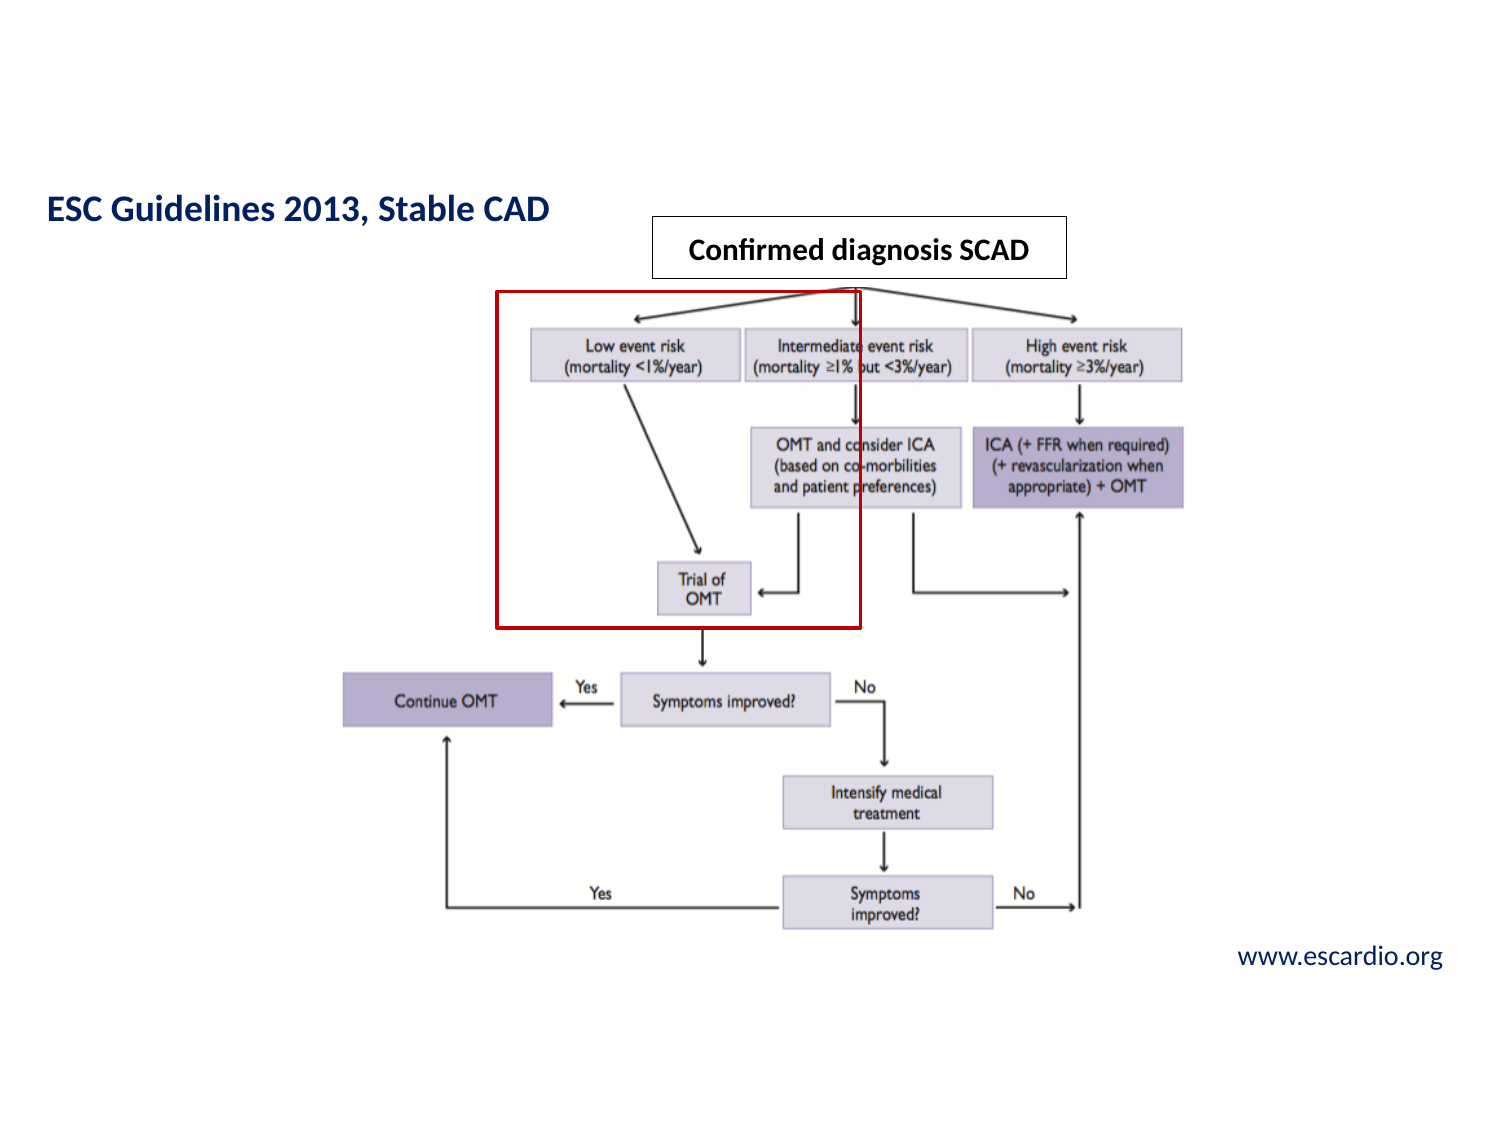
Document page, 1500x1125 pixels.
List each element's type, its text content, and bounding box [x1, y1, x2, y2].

title Confirmed diagnosis SCAD [652, 216, 1067, 279]
text_box www.escardio.org [1222, 930, 1459, 979]
text_box ESC Guidelines 2013, Stable CAD [32, 176, 566, 237]
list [193, 287, 1326, 931]
